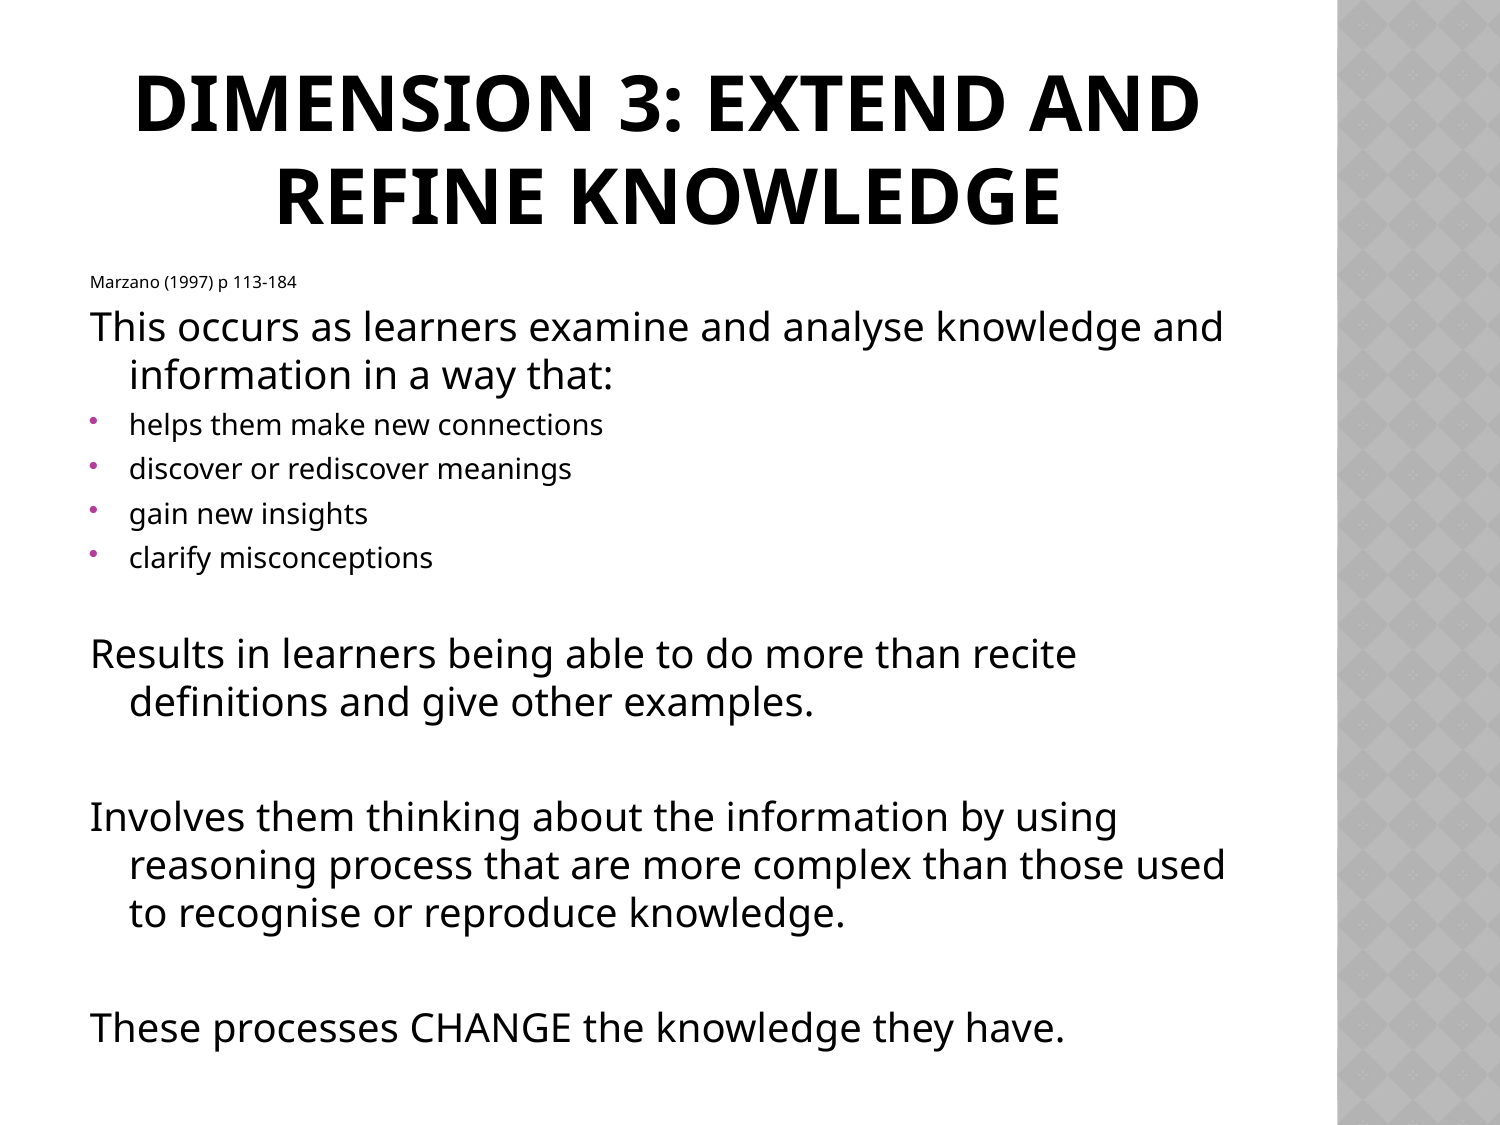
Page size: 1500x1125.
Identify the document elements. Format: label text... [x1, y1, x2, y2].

list Marzano (1997) p 113-184 This occurs as learners examine and analyse knowledge and information in a way that: helps them make new connections discover or rediscover meanings gain new insights clarify misconceptions Results in learners being able to do more than recite definitions and give other examples. Involves them thinking about the information by using reasoning process that are more complex than those used to recognise or reproduce knowledge. These processes CHANGE the knowledge they have. [75, 264, 1263, 1059]
title Dimension 3: extend and refine knowledge [75, 52, 1263, 240]
